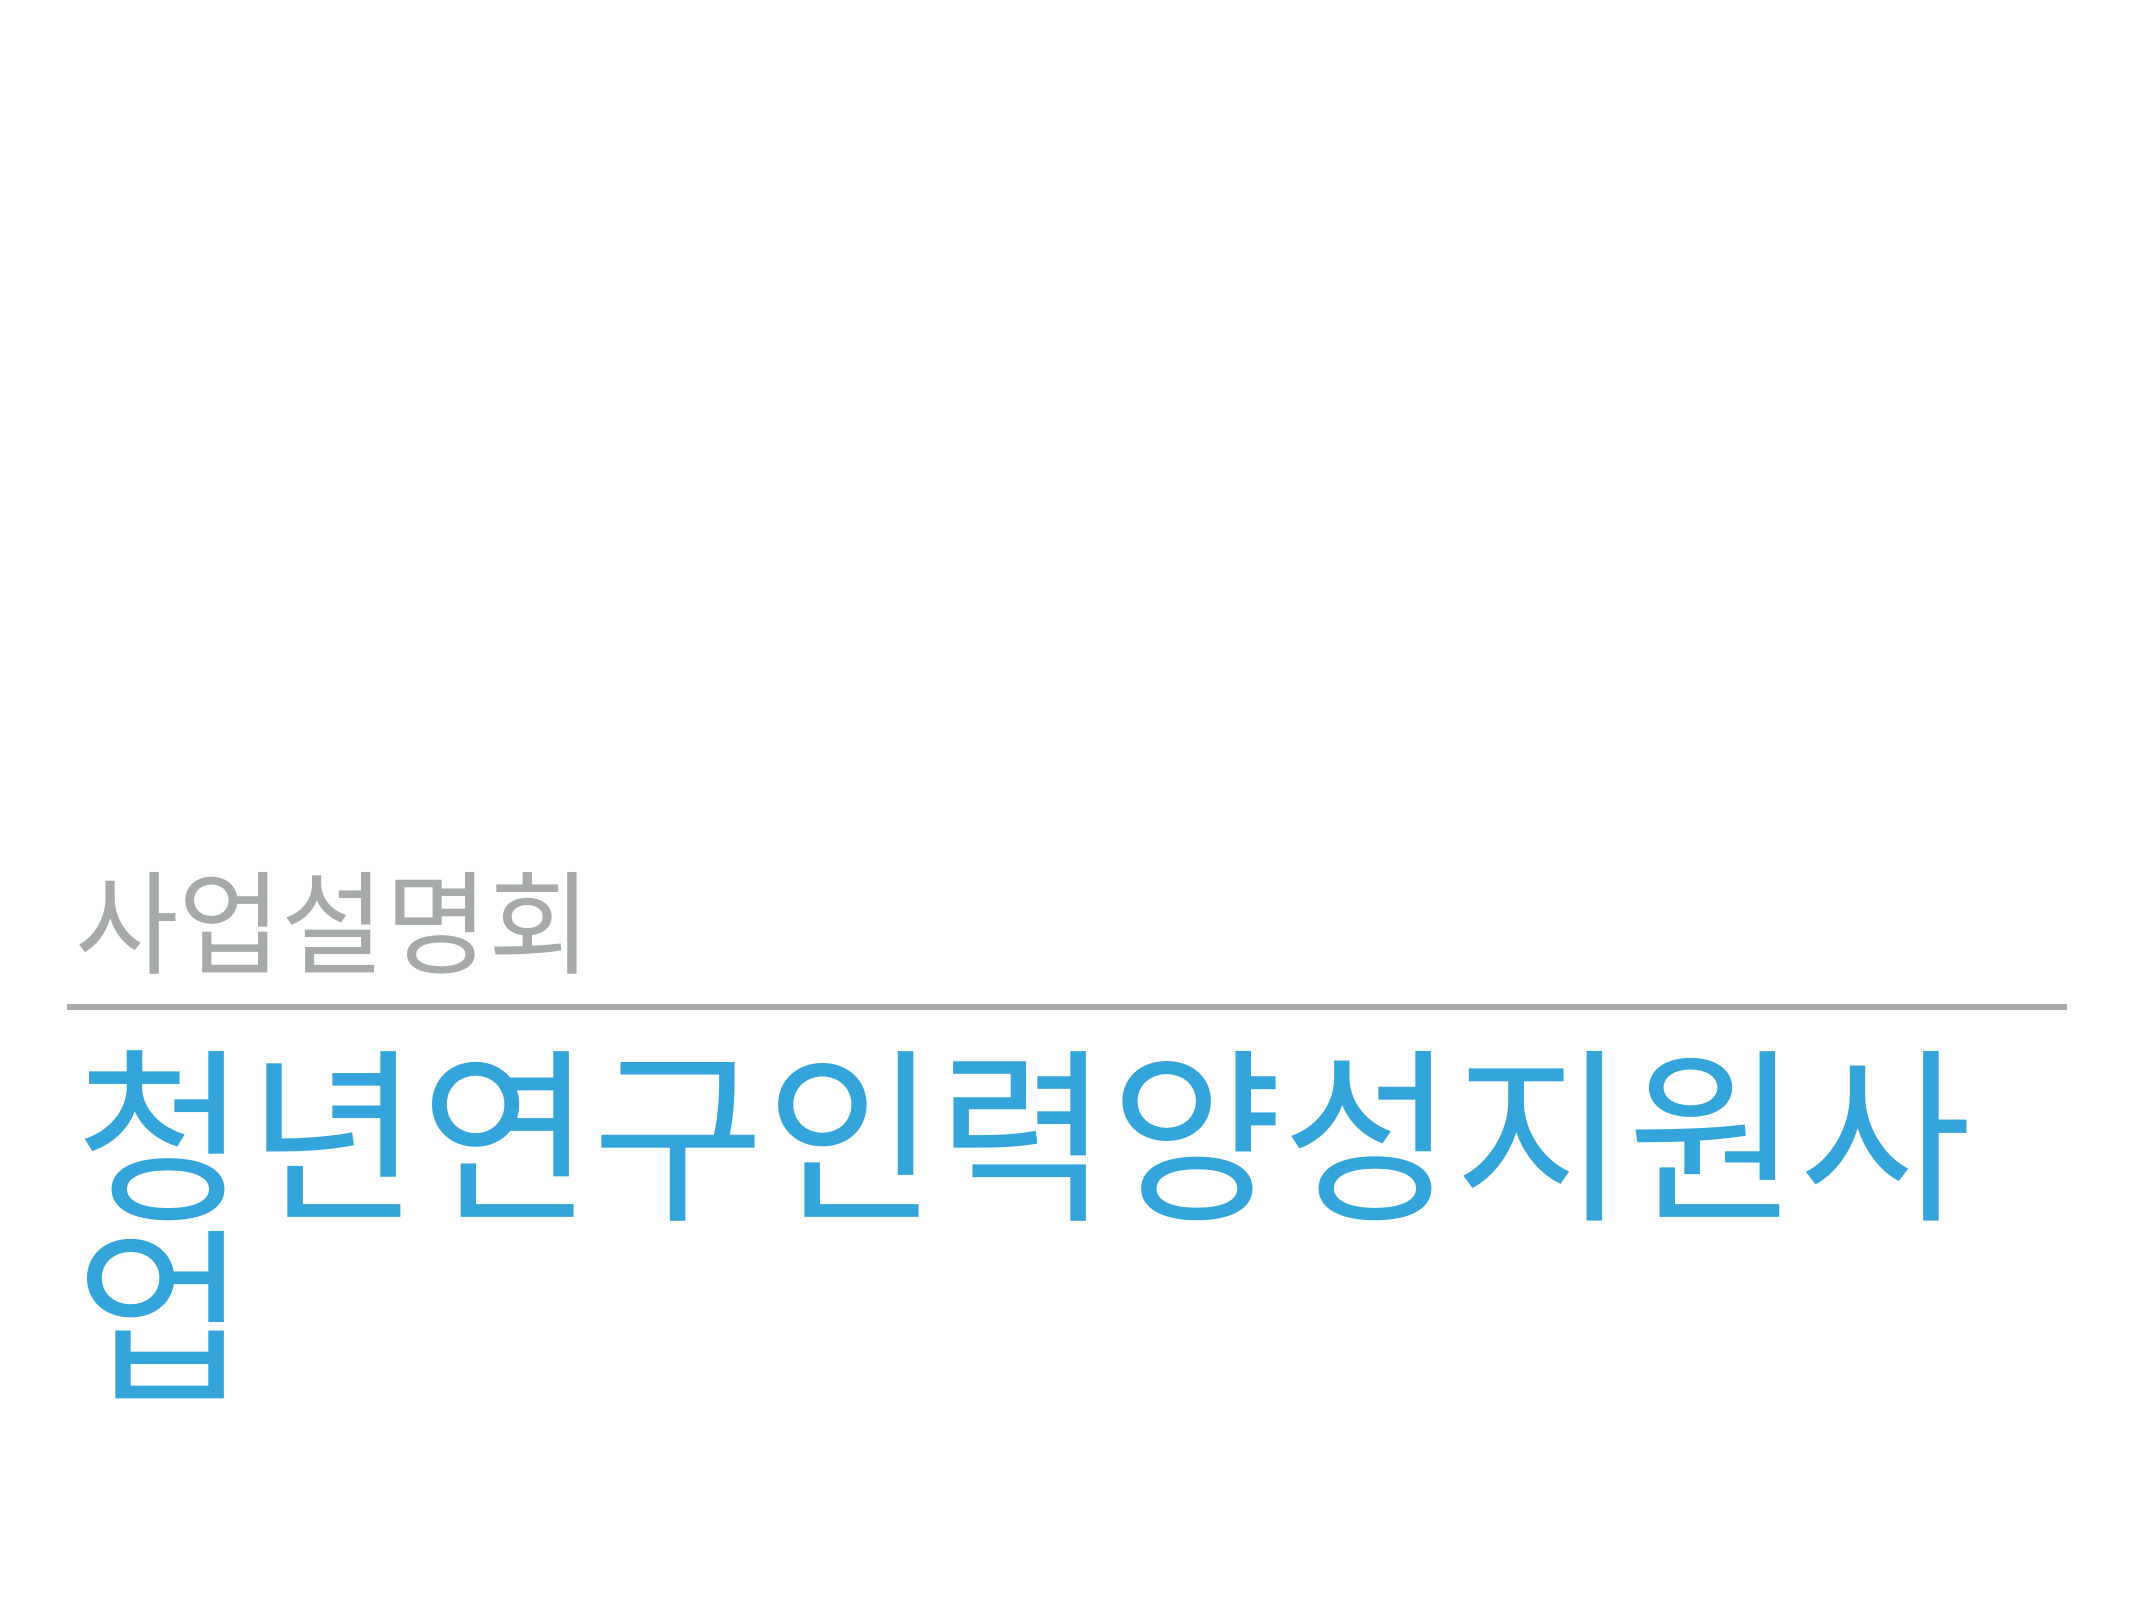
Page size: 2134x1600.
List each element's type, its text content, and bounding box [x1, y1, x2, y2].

title 청년연구인력양성지원사업 [66, 1053, 2068, 1499]
list 사업설명회 [66, 699, 2068, 997]
